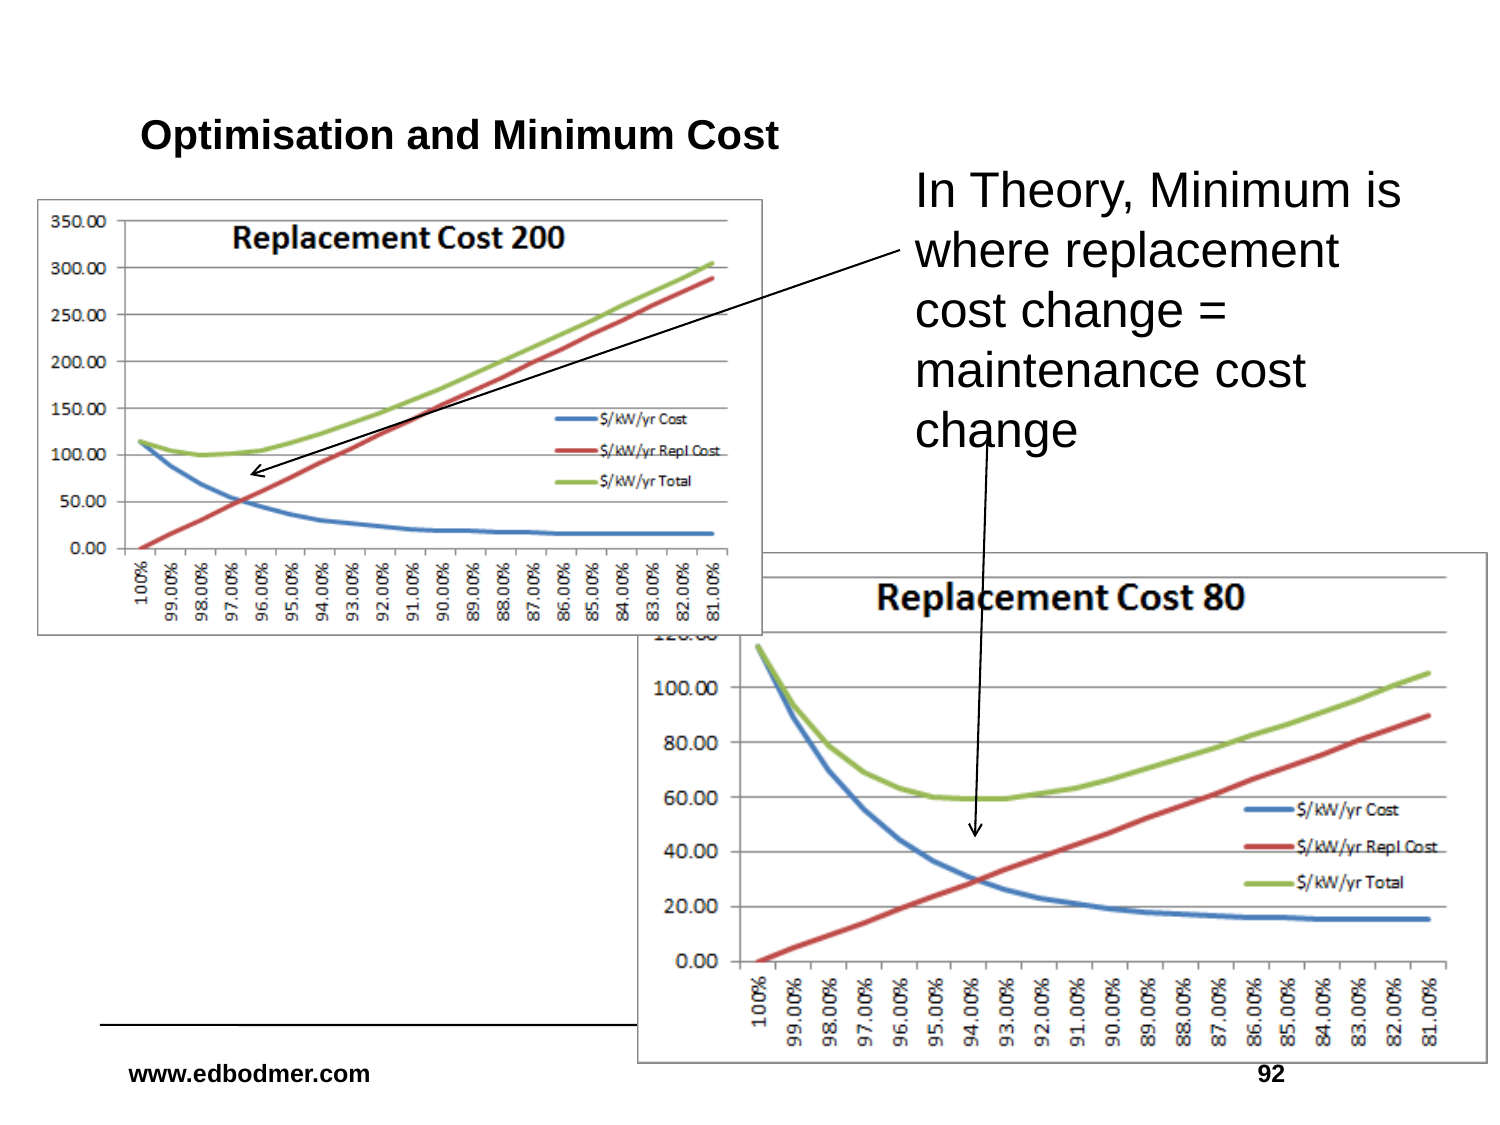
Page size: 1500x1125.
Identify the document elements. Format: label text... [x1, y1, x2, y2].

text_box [974, 437, 988, 838]
title Optimisation and Minimum Cost [125, 99, 1288, 225]
text_box In Theory, Minimum is where replacement cost change = maintenance cost change [899, 149, 1425, 465]
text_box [249, 249, 901, 476]
picture [37, 199, 1488, 1064]
